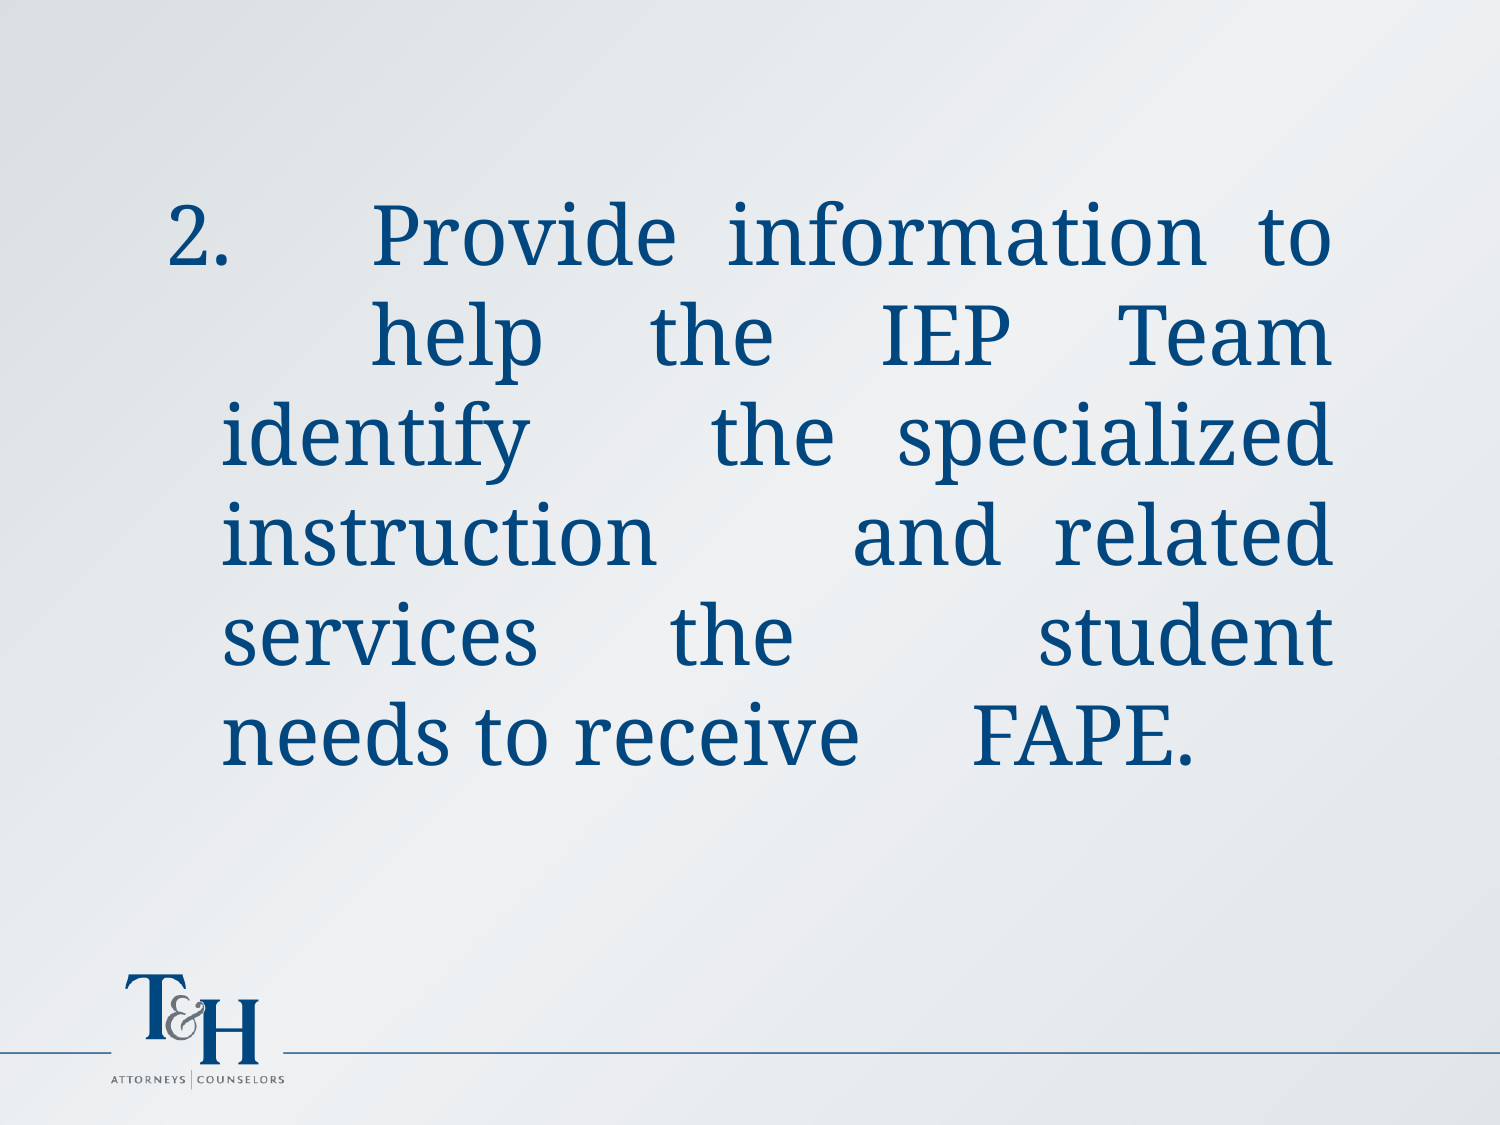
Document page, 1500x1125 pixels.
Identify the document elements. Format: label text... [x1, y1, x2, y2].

picture [0, 0, 1500, 1125]
list 2. Provide information to help the IEP Team identify the specialized instruction and related services the student needs to receive FAPE. [149, 174, 1351, 951]
